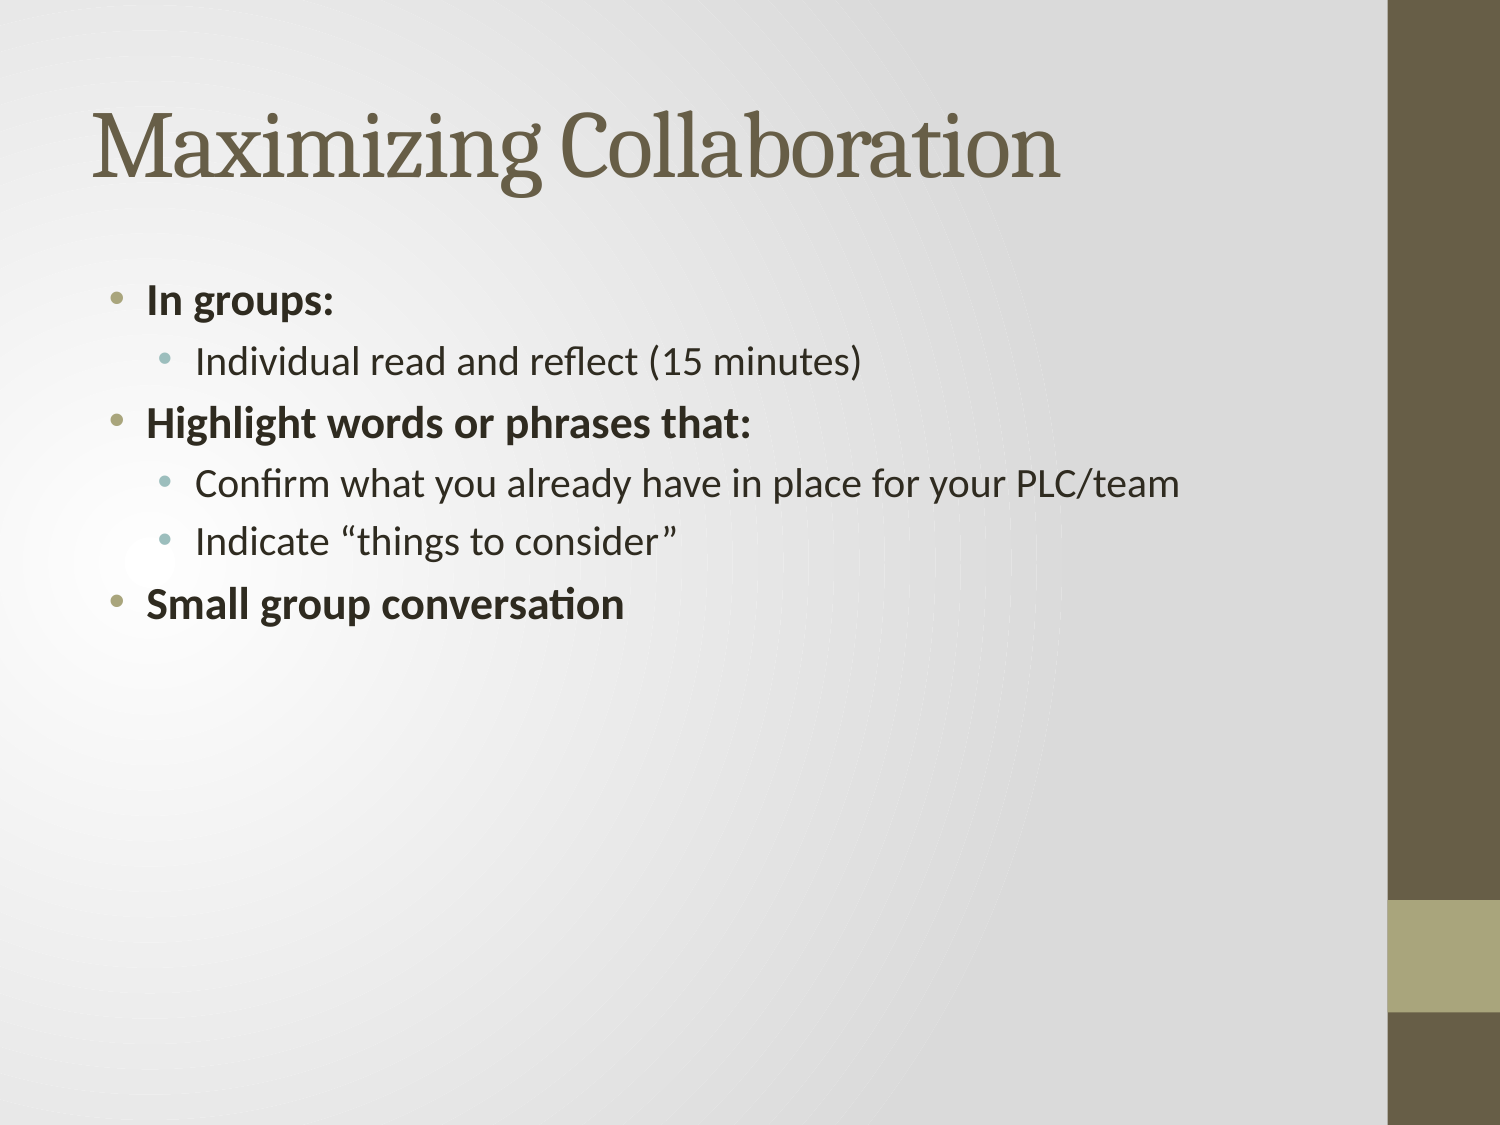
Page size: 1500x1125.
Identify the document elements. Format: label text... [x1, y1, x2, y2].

title Maximizing Collaboration [75, 45, 1325, 233]
list In groups: Individual read and reflect (15 minutes) Highlight words or phrases that: Confirm what you already have in place for your PLC/team Indicate “things to consider” Small group conversation [75, 262, 1325, 1050]
